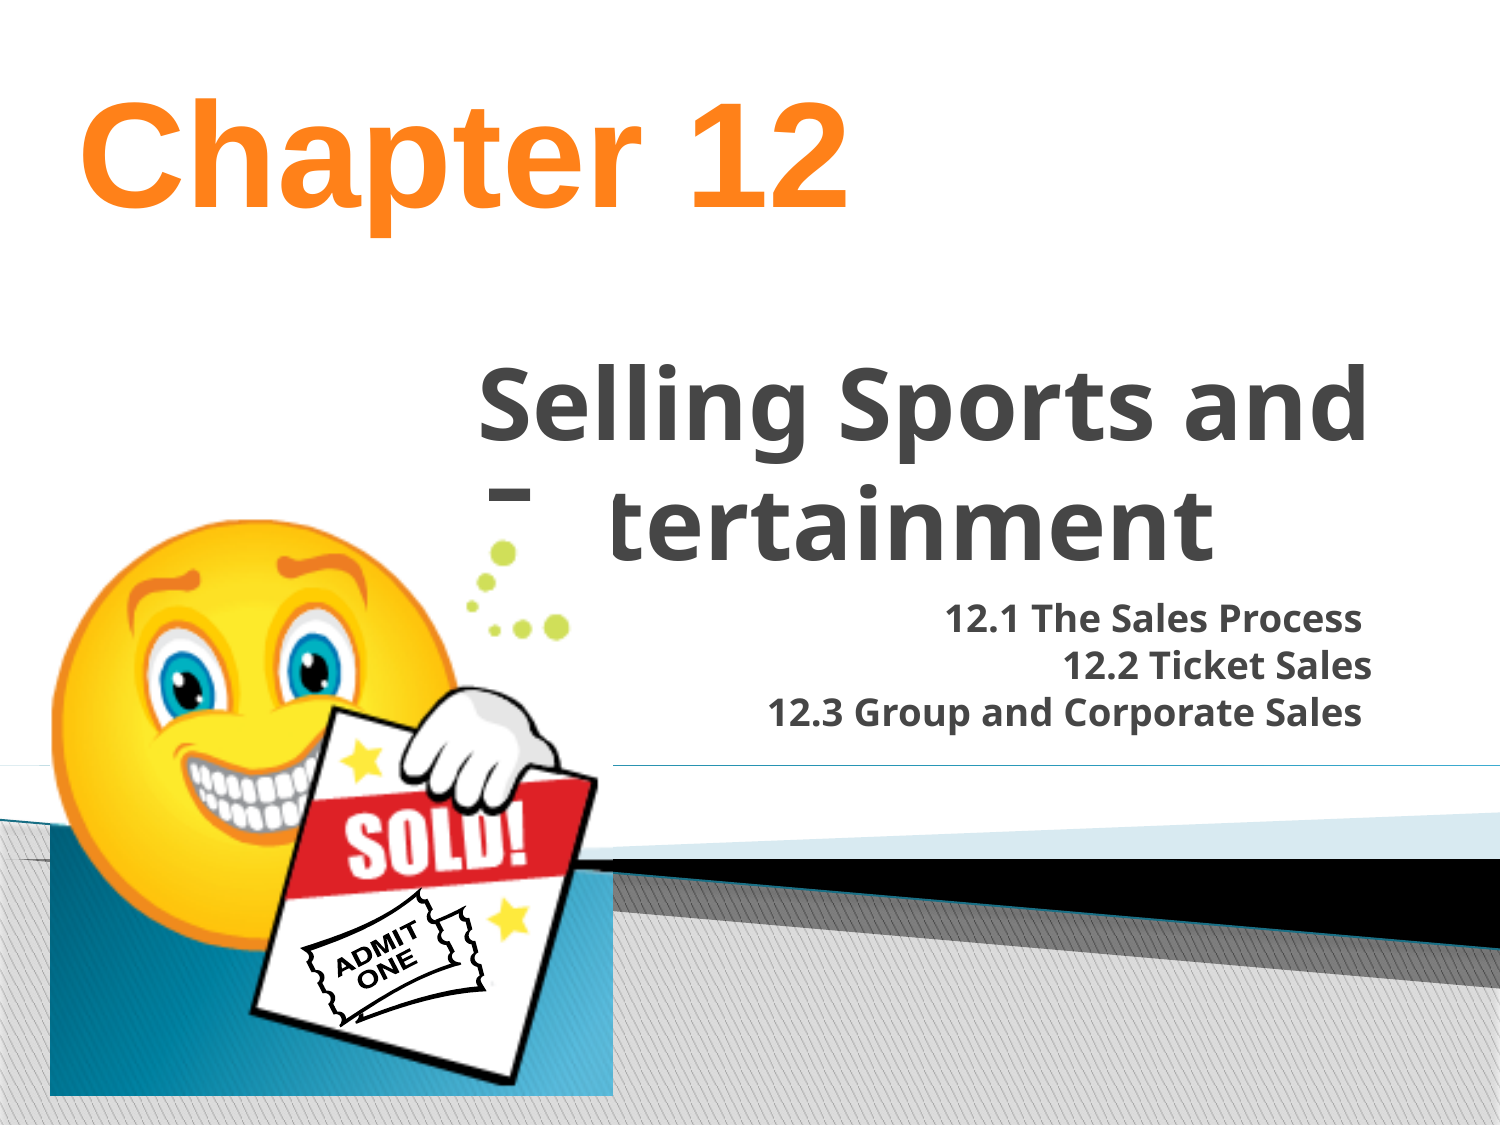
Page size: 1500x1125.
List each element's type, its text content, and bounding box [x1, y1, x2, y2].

title Selling Sports and Entertainment [112, 287, 1388, 588]
subtitle 12.1 The Sales Process 12.2 Ticket Sales 12.3 Group and Corporate Sales [618, 592, 1388, 790]
picture [0, 501, 1500, 1096]
text_box Chapter 12 [62, 49, 1013, 245]
